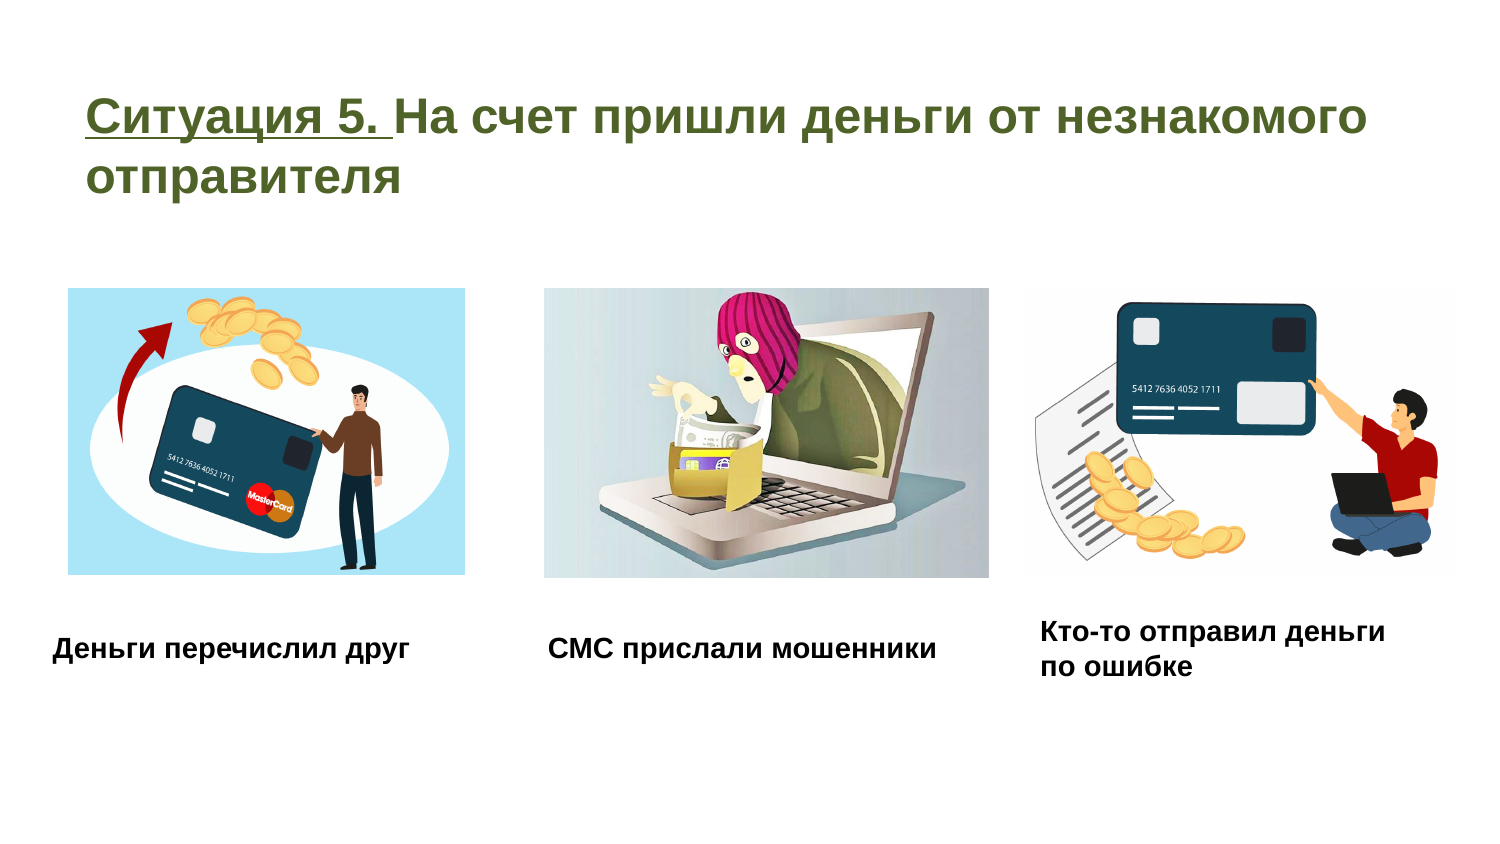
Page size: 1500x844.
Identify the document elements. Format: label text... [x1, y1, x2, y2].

text_box Деньги перечислил друг [38, 622, 434, 672]
picture [543, 288, 990, 579]
picture [68, 288, 465, 575]
text_box СМС прислали мошенники [533, 622, 1025, 672]
picture [1025, 288, 1458, 575]
text_box Ситуация 5. На счет пришли деньги от незнакомого отправителя [70, 76, 1463, 212]
text_box Кто-то отправил деньги по ошибке [1025, 604, 1500, 690]
